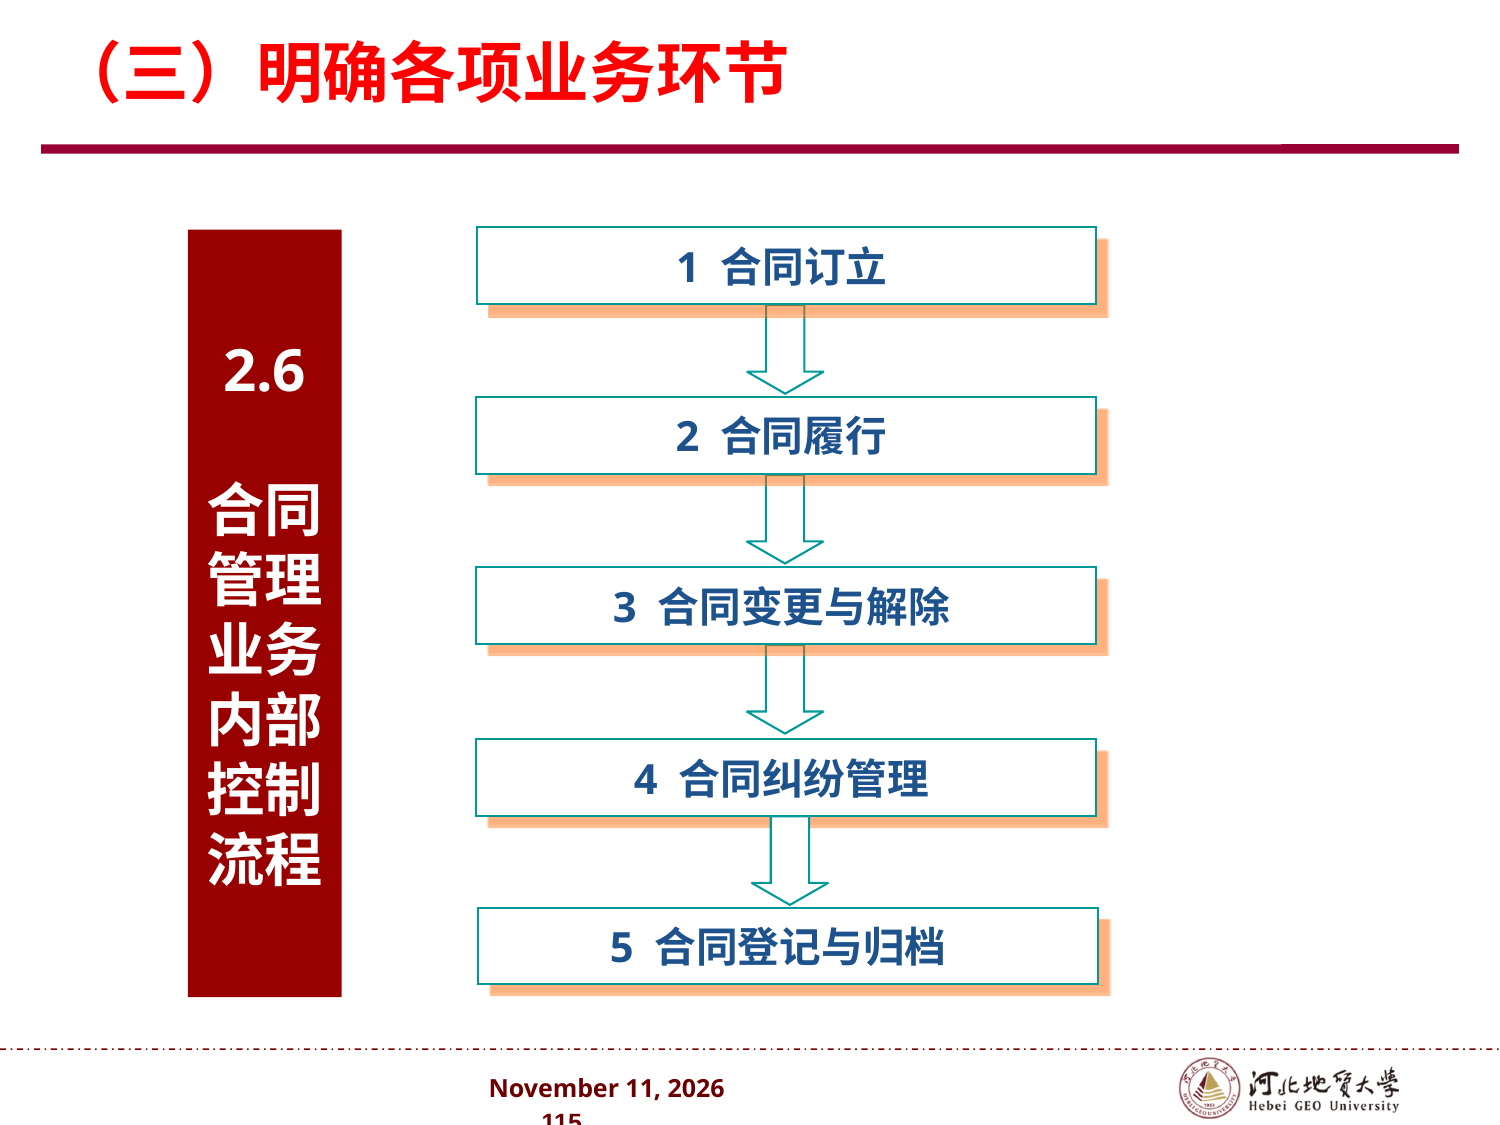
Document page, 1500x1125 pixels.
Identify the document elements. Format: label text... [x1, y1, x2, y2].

text_box 3 合同变更与解除 [476, 567, 1097, 644]
text_box 1 合同订立 [476, 227, 1097, 304]
text_box [751, 816, 829, 905]
text_box 5 合同登记与归档 [477, 907, 1098, 985]
text_box [746, 657, 824, 734]
picture [1159, 1049, 1420, 1125]
text_box 2.6 合同管理业务内部控制流程 [187, 229, 342, 998]
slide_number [473, 1064, 990, 1109]
text_box 4 合同纠纷管理 [476, 739, 1097, 817]
text_box [746, 317, 824, 394]
text_box [746, 487, 824, 564]
text_box （三）明确各项业务环节 [41, 17, 1459, 124]
text_box 2 合同履行 [476, 396, 1097, 474]
